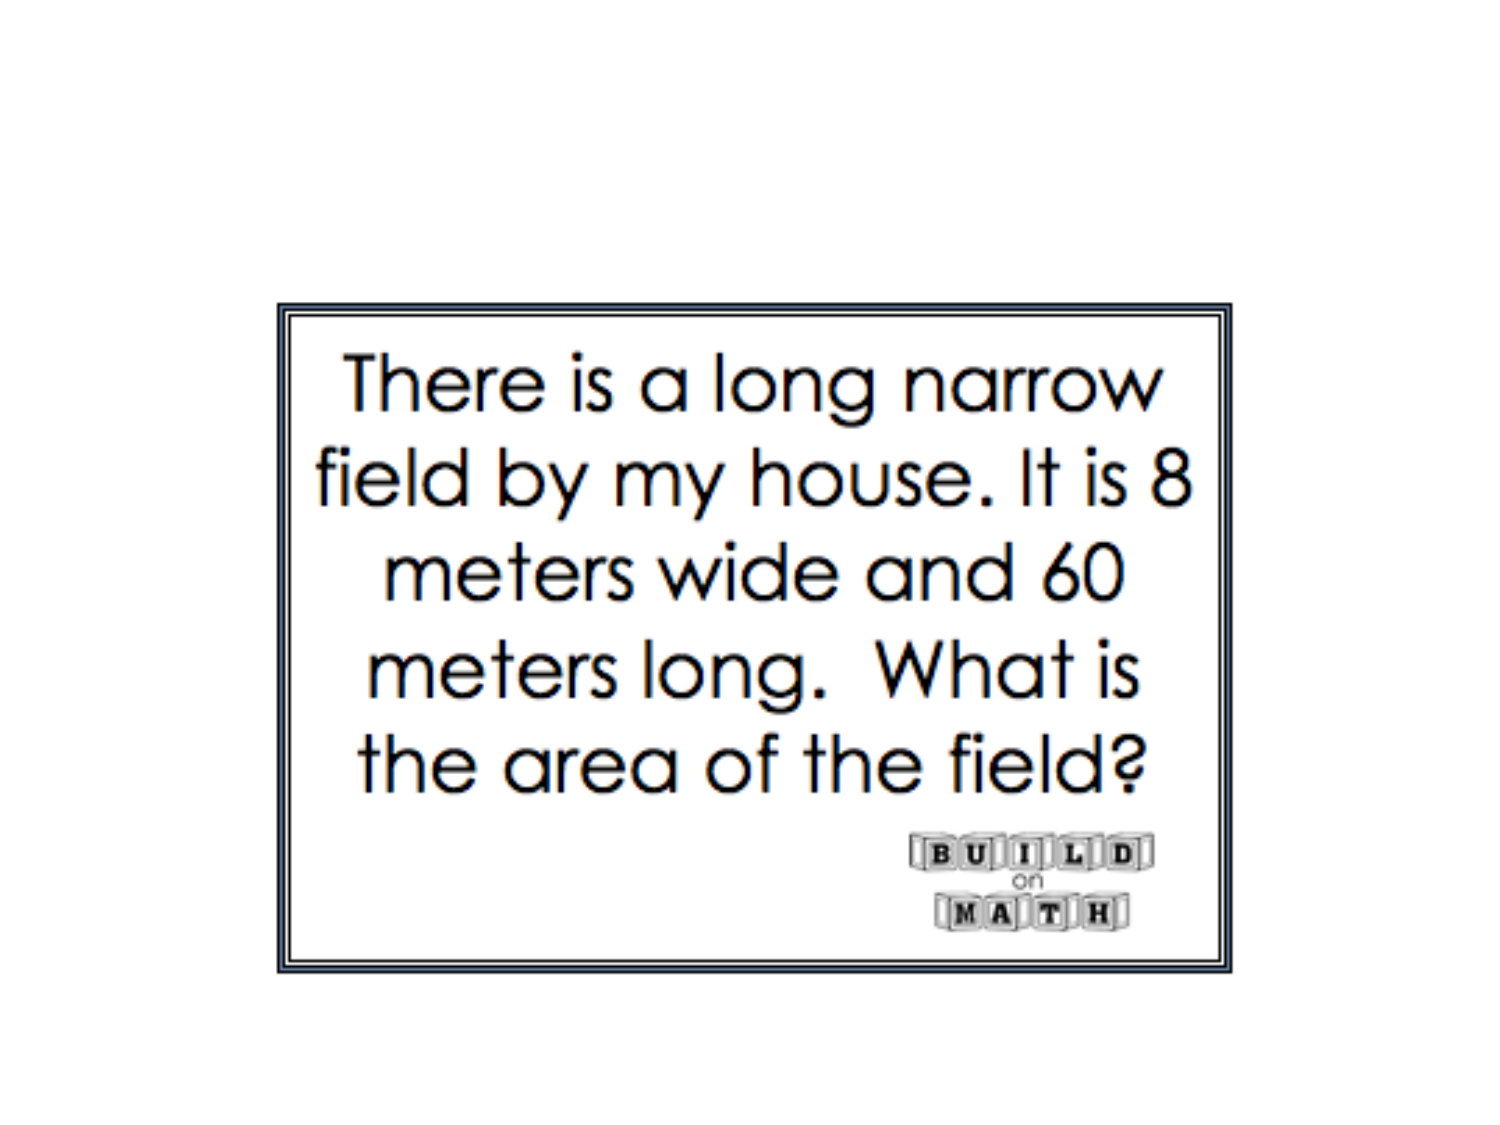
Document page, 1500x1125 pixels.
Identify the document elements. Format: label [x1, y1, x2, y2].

list [74, 262, 1426, 1006]
